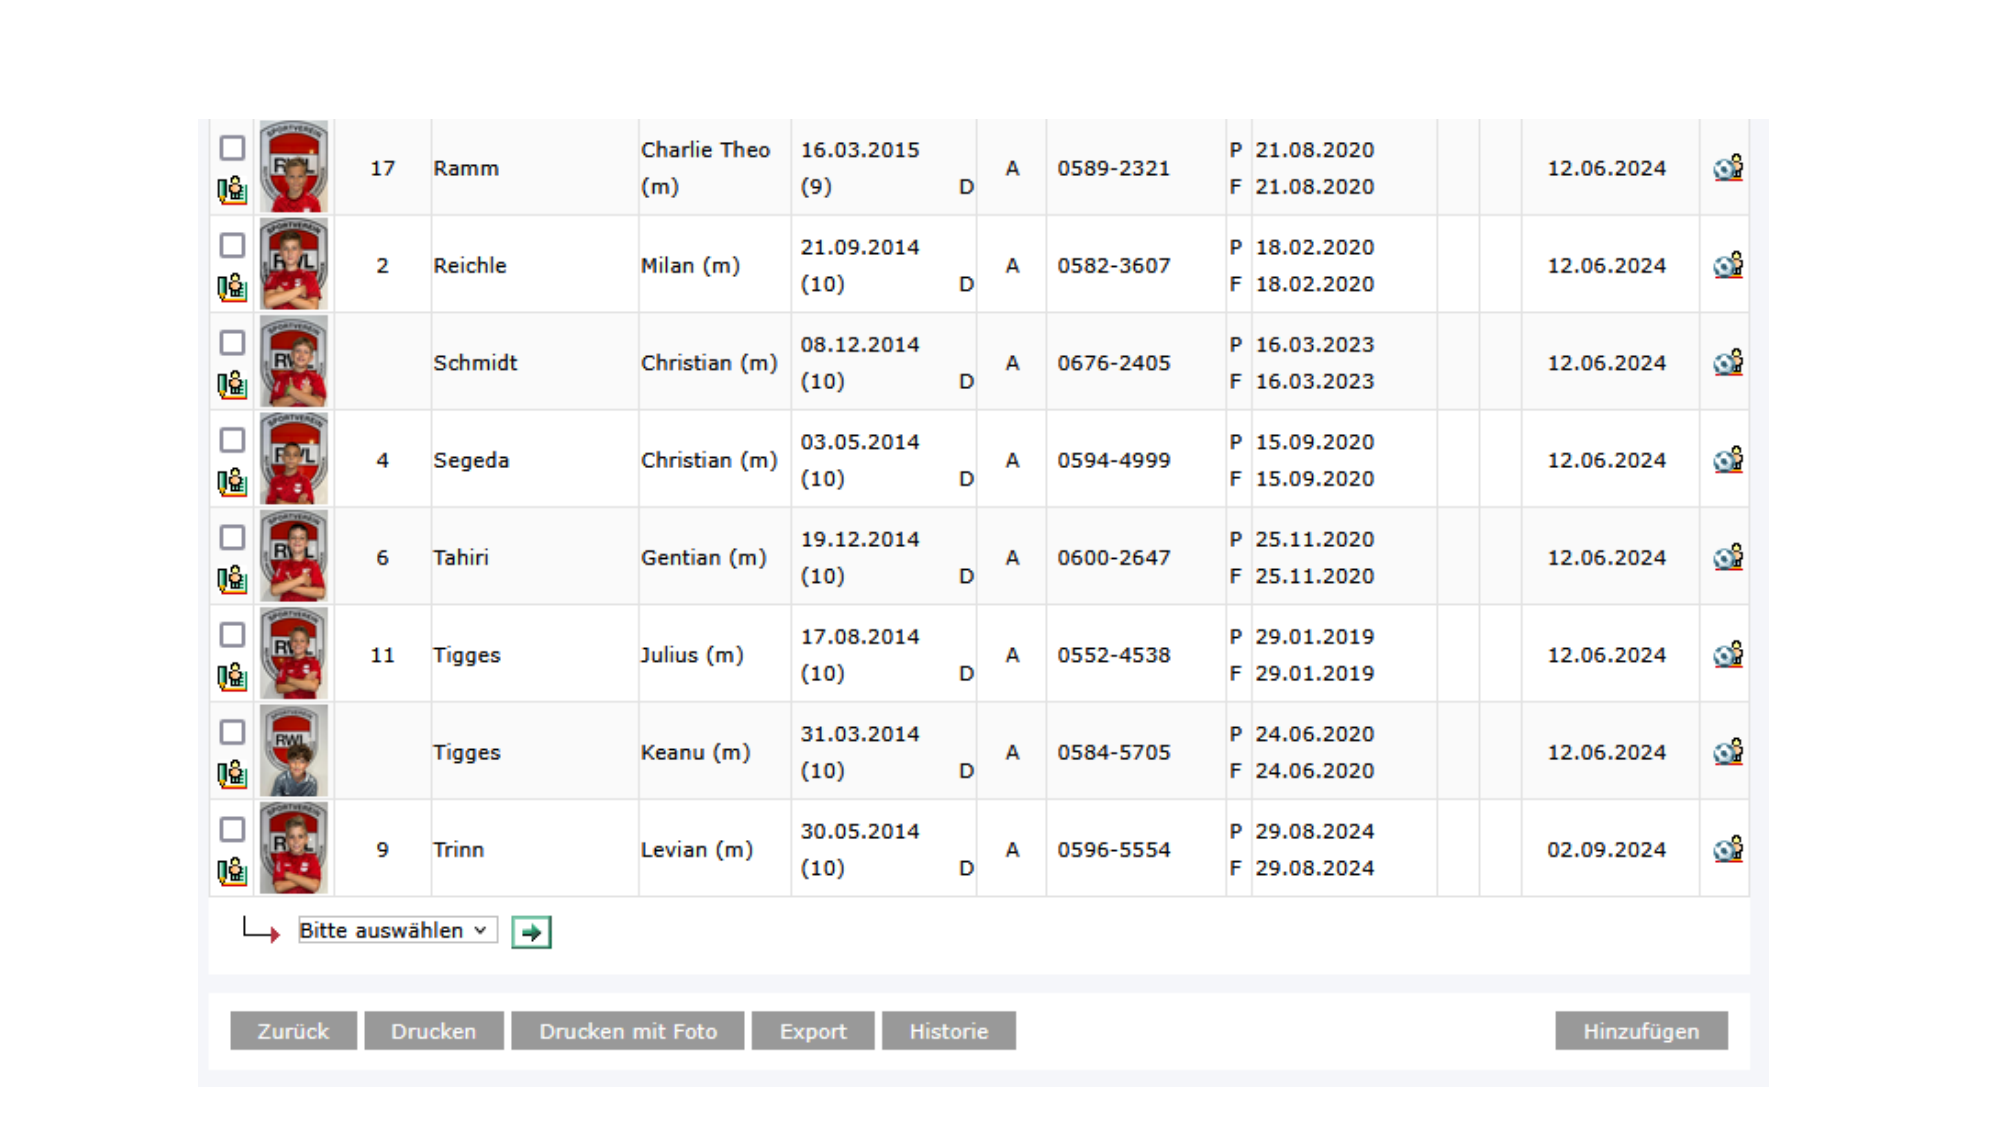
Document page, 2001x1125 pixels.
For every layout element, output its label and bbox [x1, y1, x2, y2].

picture [198, 119, 1769, 1087]
